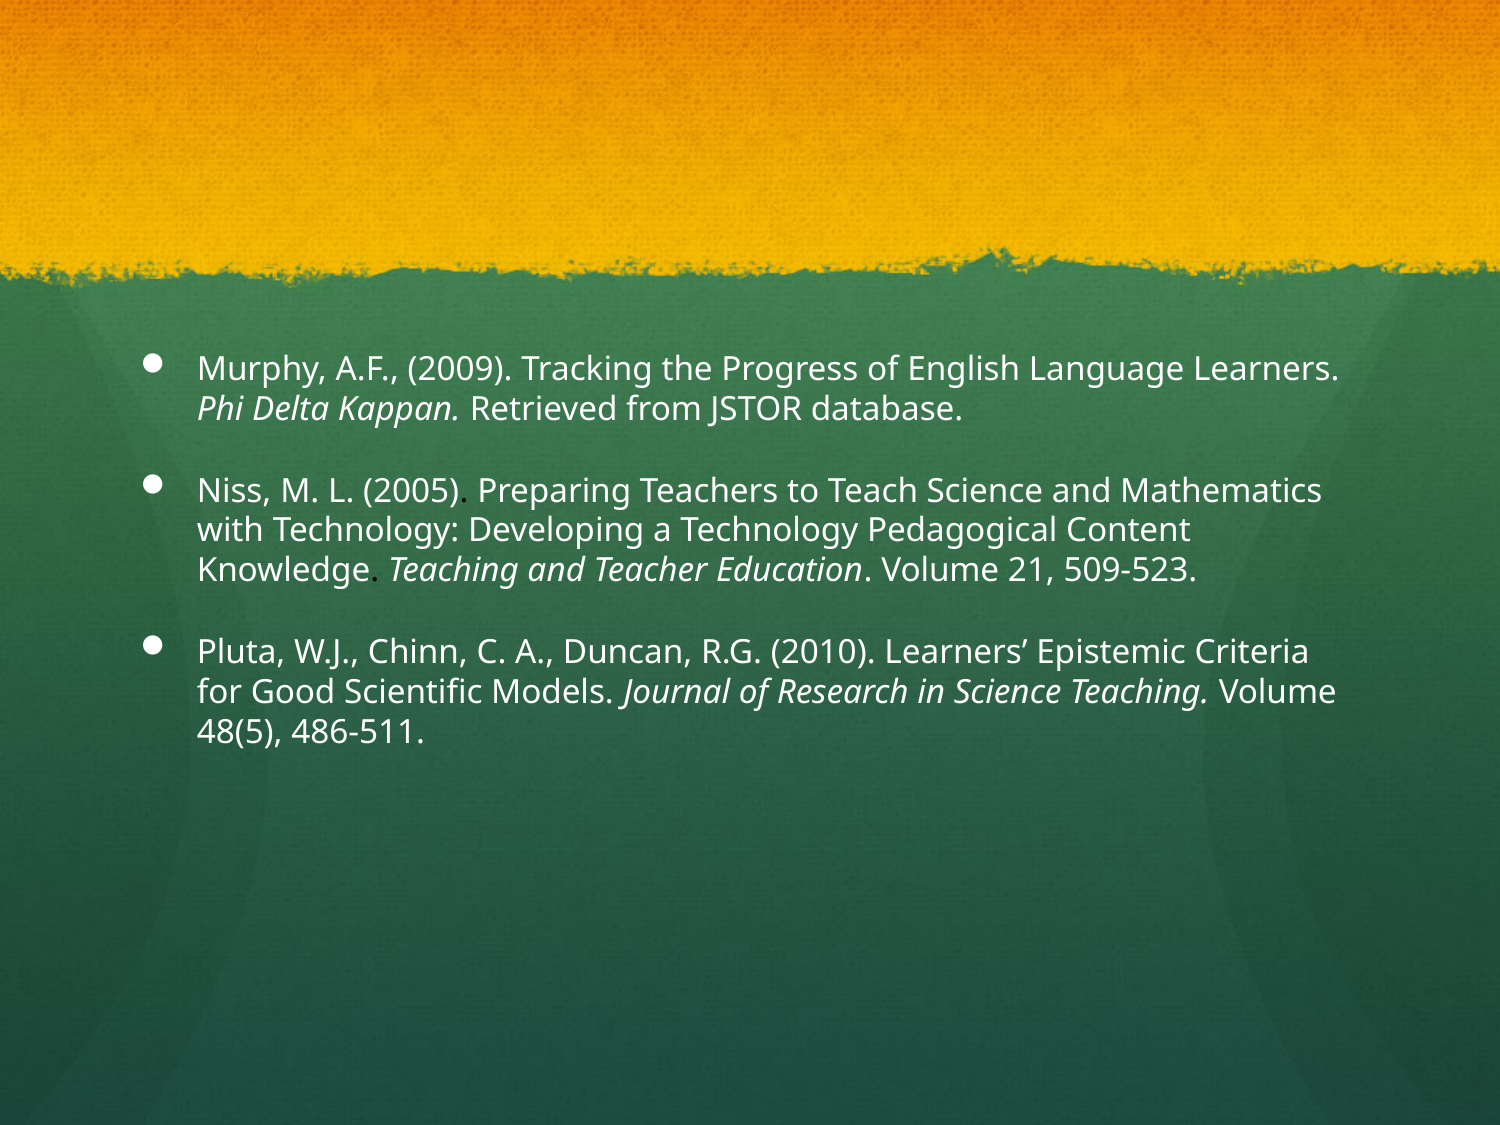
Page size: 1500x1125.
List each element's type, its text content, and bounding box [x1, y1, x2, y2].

picture [0, 0, 1500, 1125]
list Murphy, A.F., (2009). Tracking the Progress of English Language Learners. Phi Delta Kappan. Retrieved from JSTOR database. Niss, M. L. (2005). Preparing Teachers to Teach Science and Mathematics with Technology: Developing a Technology Pedagogical Content Knowledge. Teaching and Teacher Education. Volume 21, 509-523. Pluta, W.J., Chinn, C. A., Duncan, R.G. (2010). Learners’ Epistemic Criteria for Good Scientific Models. Journal of Research in Science Teaching. Volume 48(5), 486-511. [125, 339, 1375, 1026]
